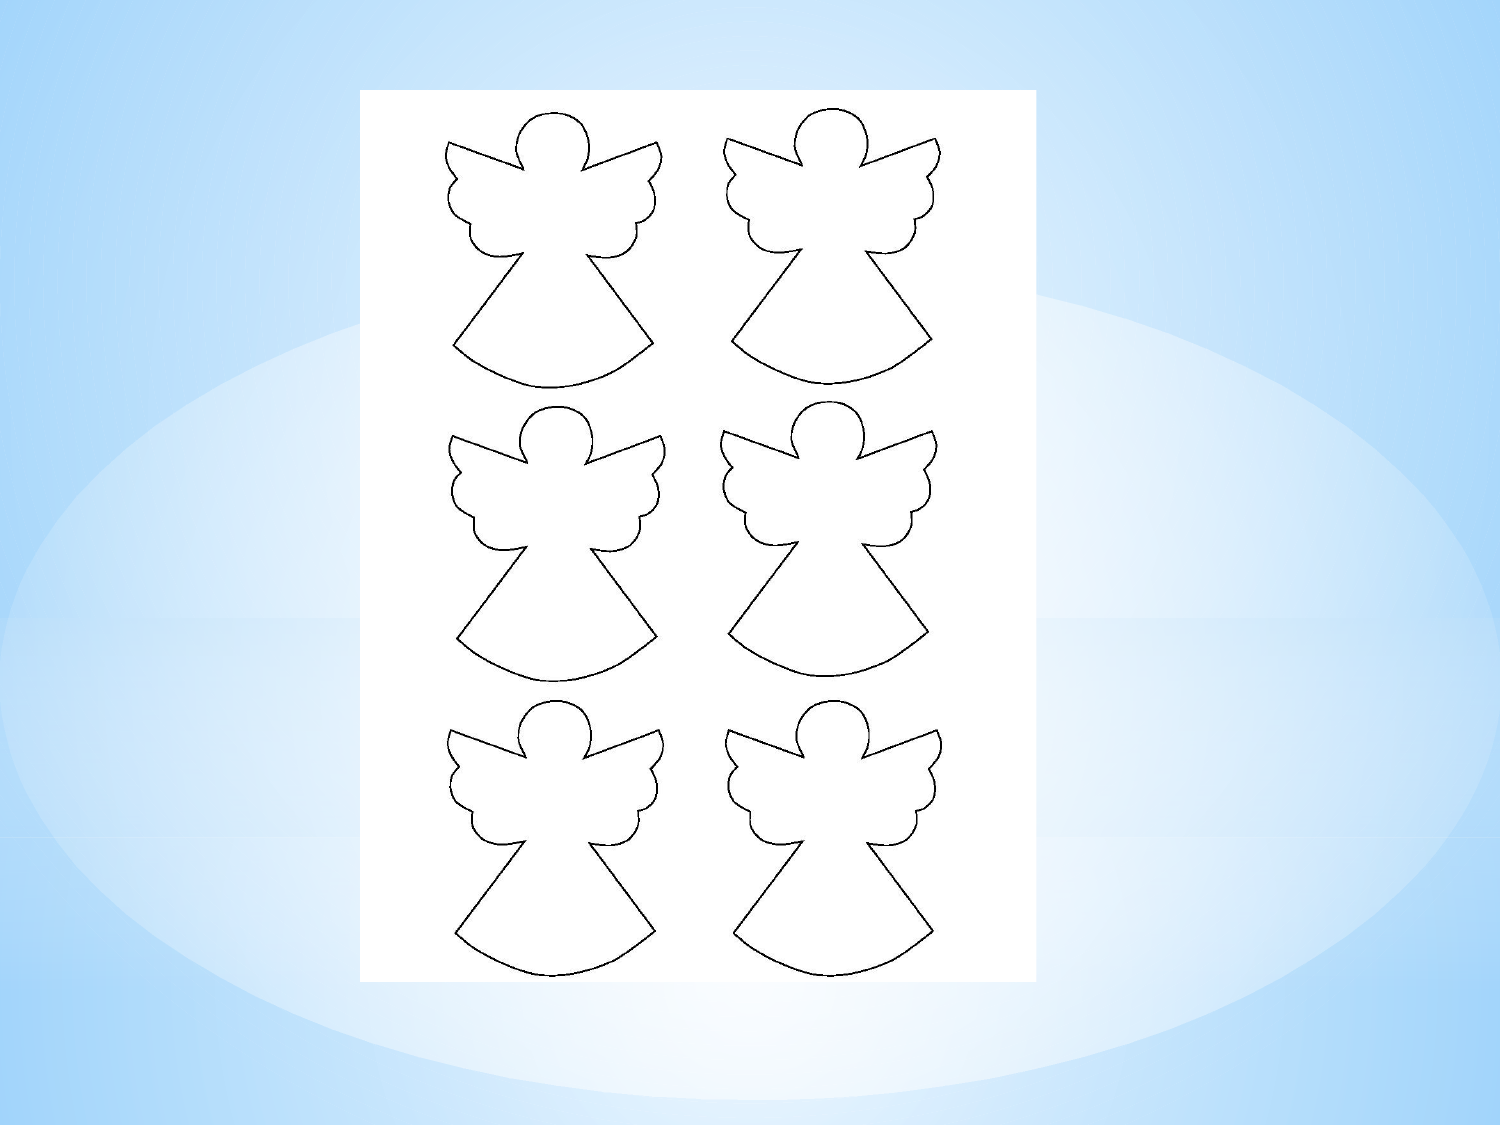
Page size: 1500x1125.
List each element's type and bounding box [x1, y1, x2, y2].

picture [359, 89, 1037, 982]
